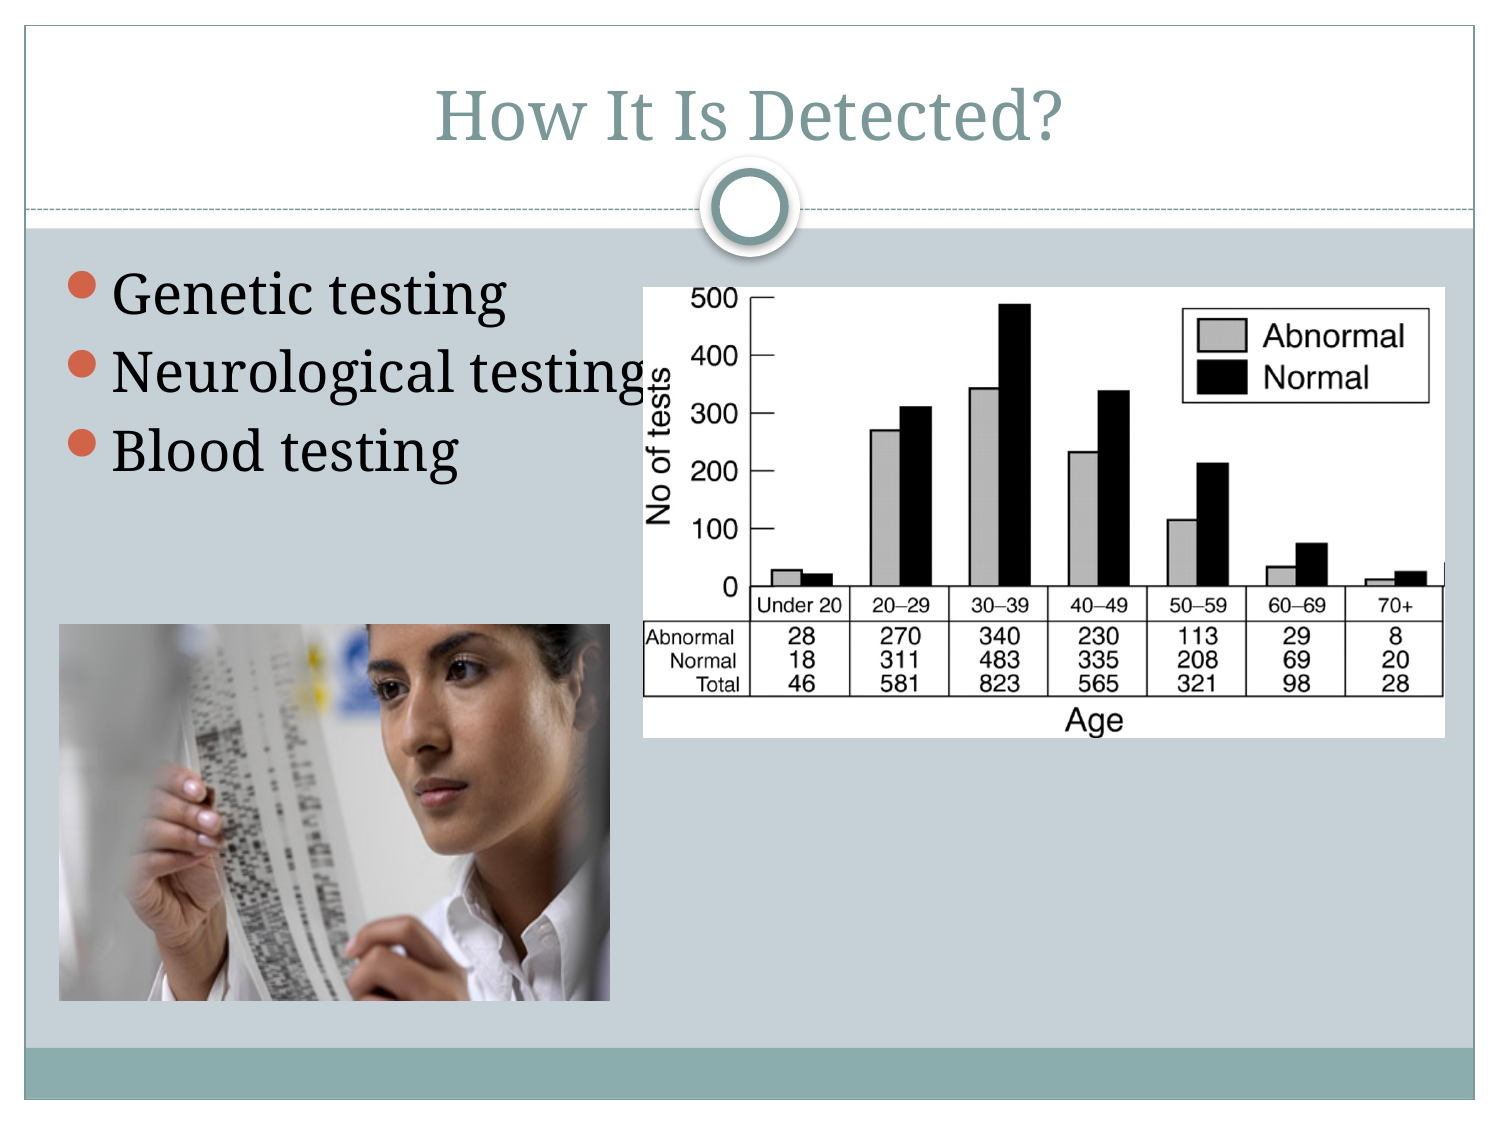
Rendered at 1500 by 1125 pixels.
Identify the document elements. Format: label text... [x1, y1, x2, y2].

picture [642, 287, 1445, 738]
picture [59, 624, 610, 1001]
list Genetic testing Neurological testing Blood testing [49, 250, 1445, 1001]
title How It Is Detected? [49, 37, 1450, 162]
